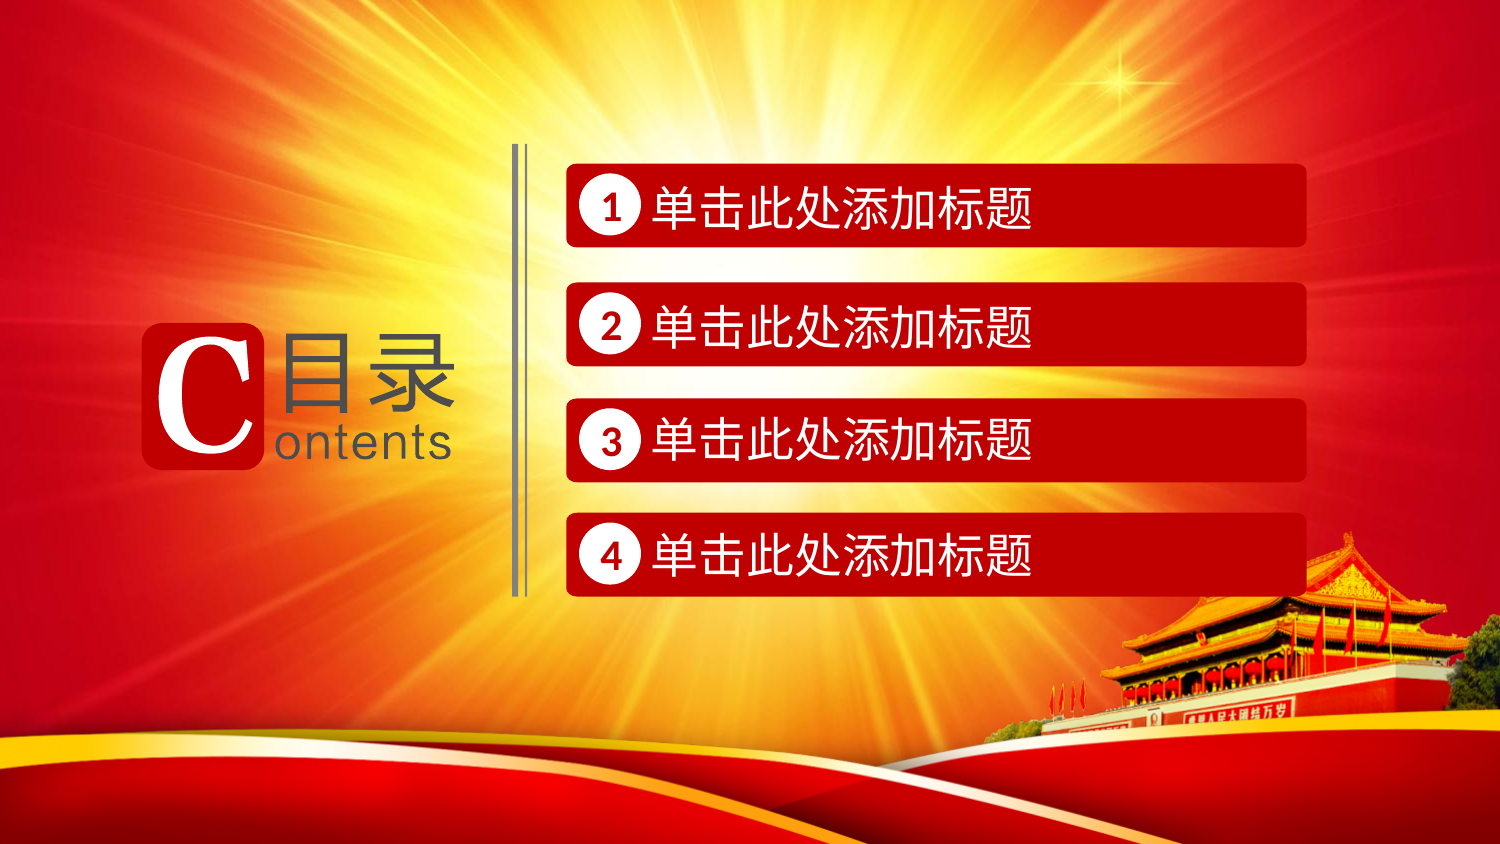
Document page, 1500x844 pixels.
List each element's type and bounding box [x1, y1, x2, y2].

text_box [579, 405, 641, 474]
text_box [579, 519, 641, 588]
text_box [579, 170, 641, 239]
text_box [579, 289, 641, 358]
text_box [0, 0, 1500, 844]
